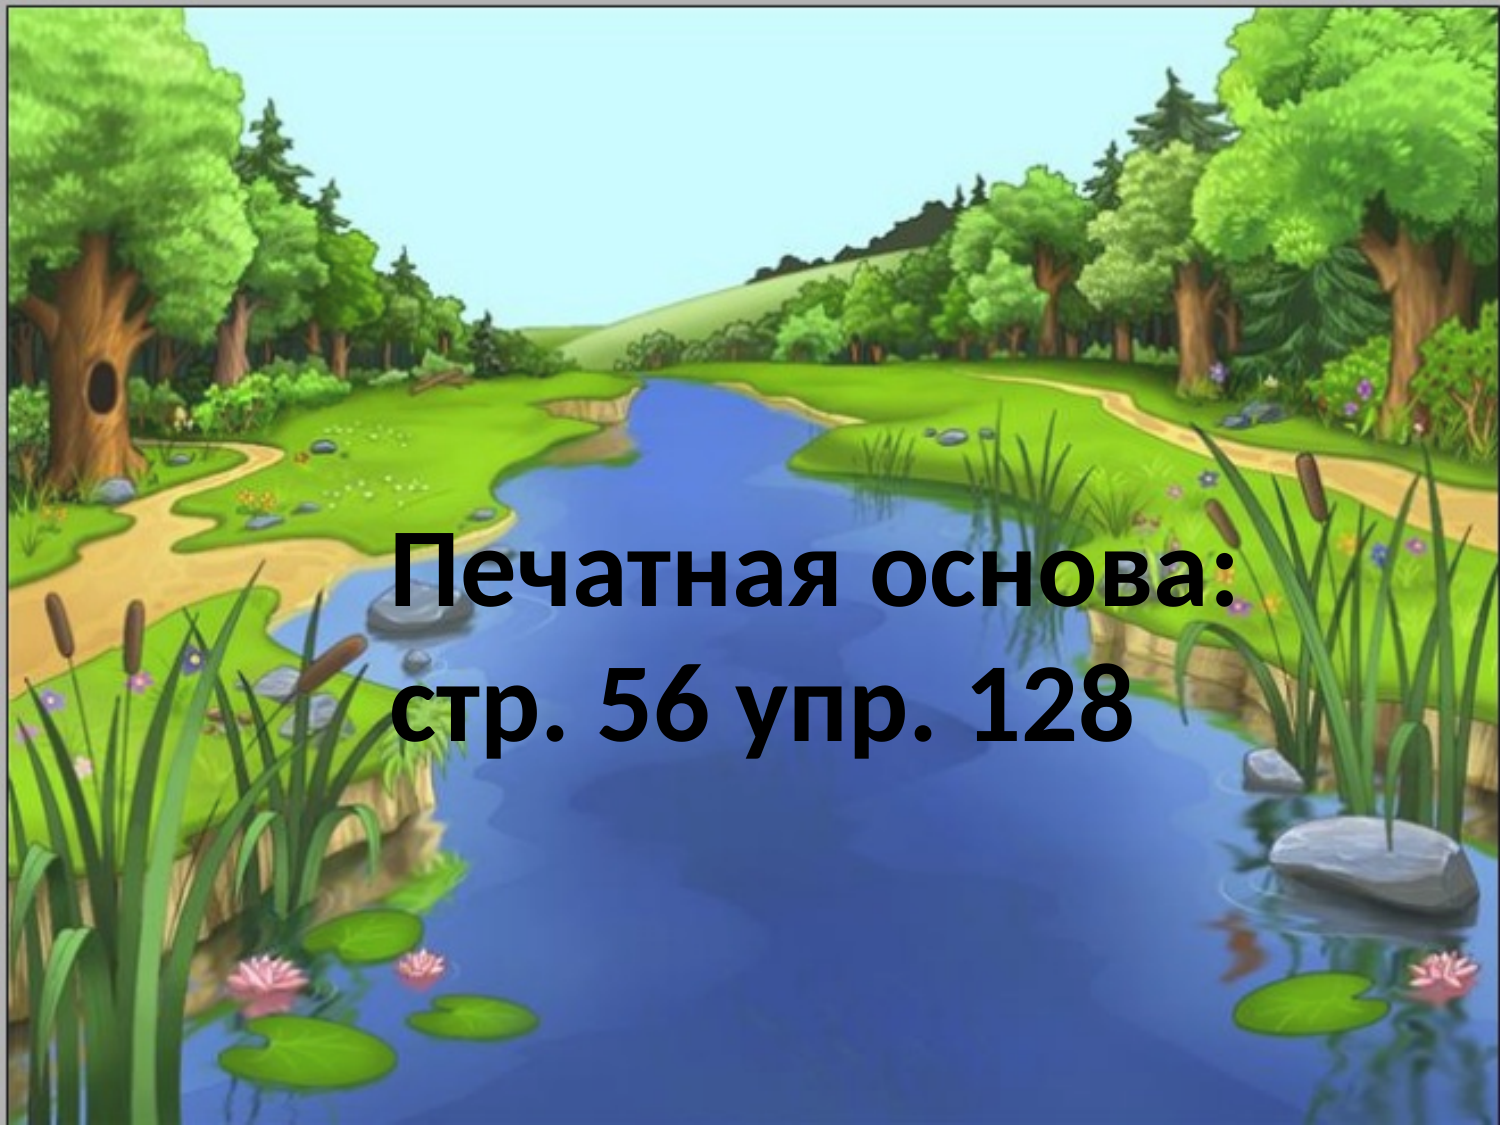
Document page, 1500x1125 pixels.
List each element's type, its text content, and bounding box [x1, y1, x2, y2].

text_box Печатная основа: стр. 56 упр. 128 [375, 486, 1400, 772]
